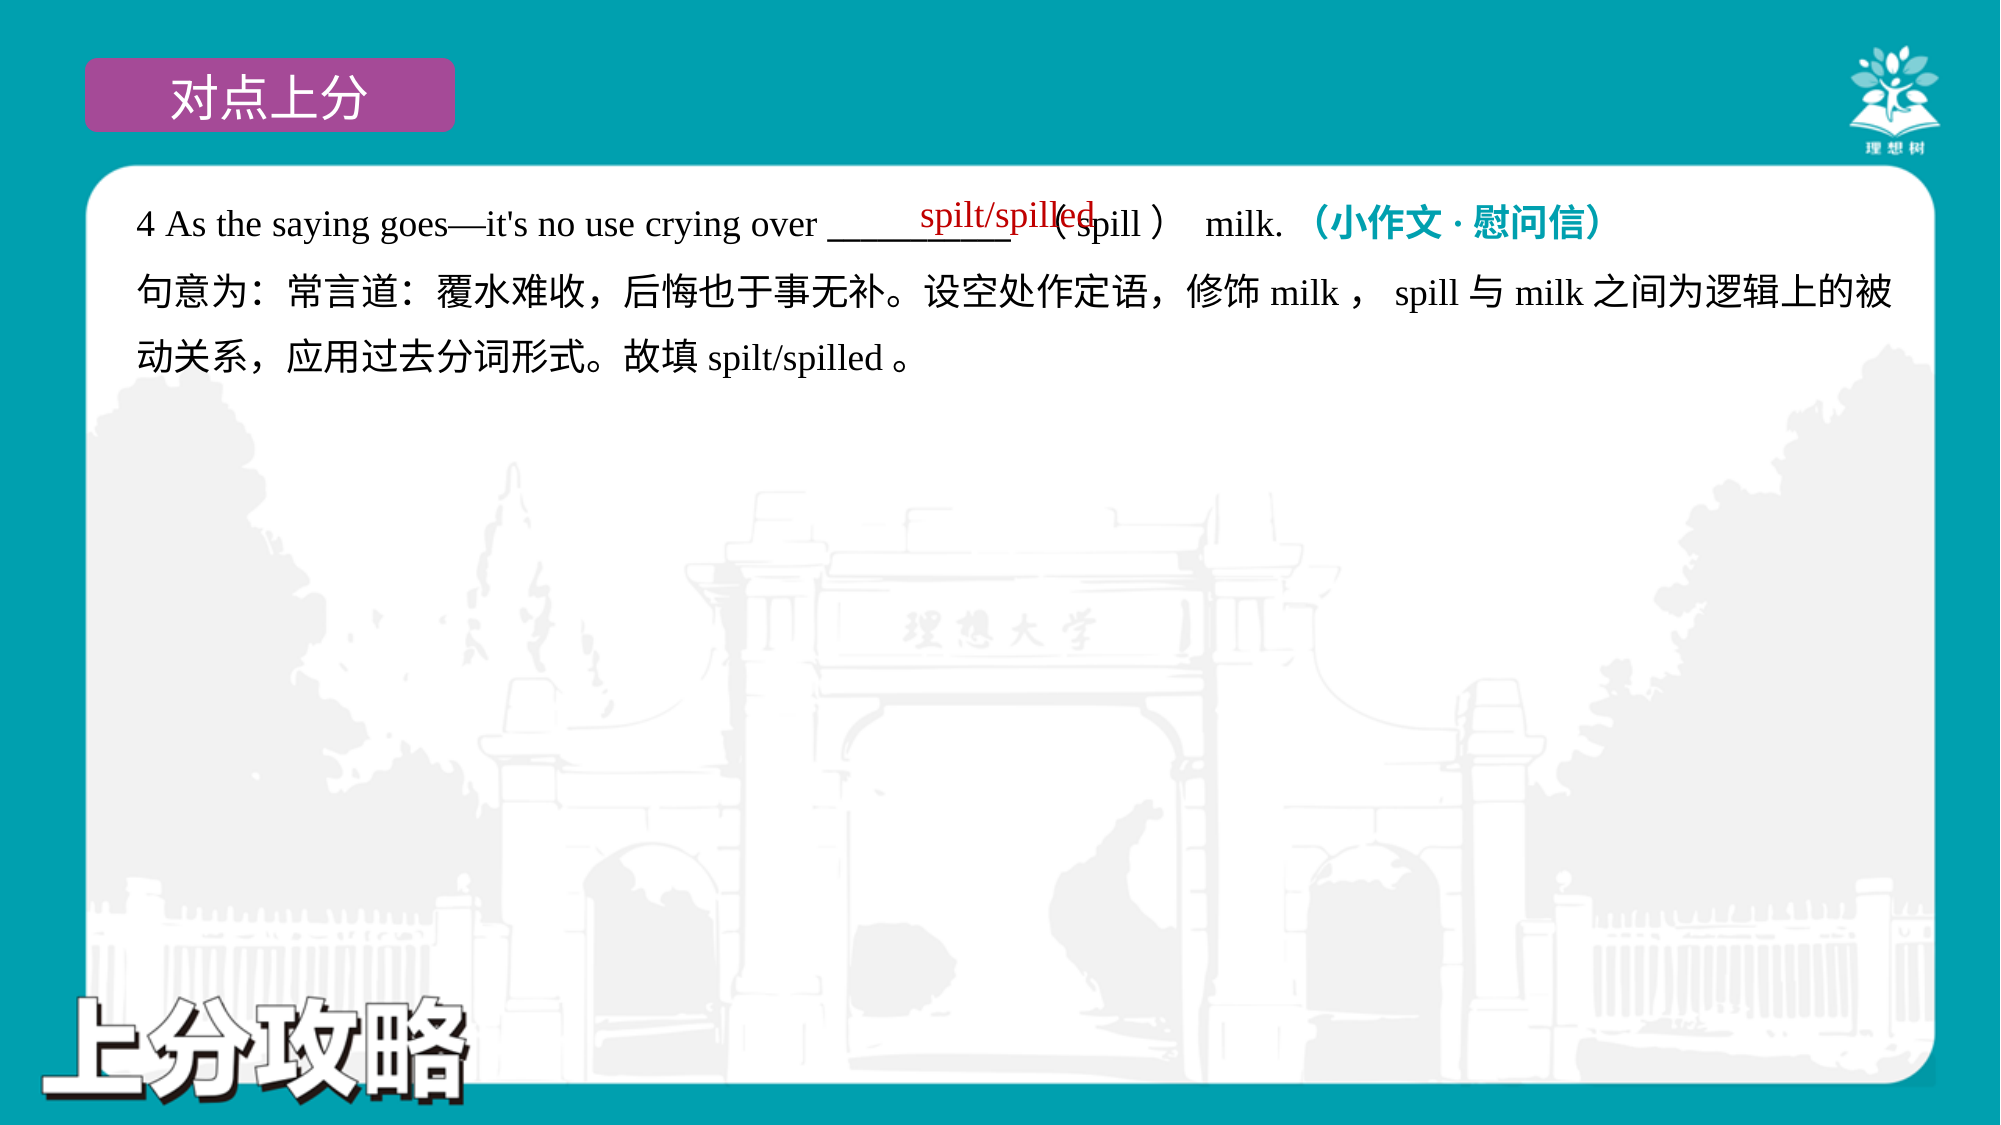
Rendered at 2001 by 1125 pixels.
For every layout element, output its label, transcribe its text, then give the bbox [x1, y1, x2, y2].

picture [0, 0, 2000, 1125]
text_box spilt/spilled [906, 168, 1109, 228]
text_box 句意为：常言道：覆水难收，后悔也于事无补。设空处作定语，修饰milk，spill与milk之间为逻辑上的被 动关系，应用过去分词形式。故填spilt/spilled。 [136, 244, 1865, 372]
text_box 4 As the saying goes—it's no use crying over ___________ （spill） milk.（小作文·慰问信） [136, 176, 1865, 237]
